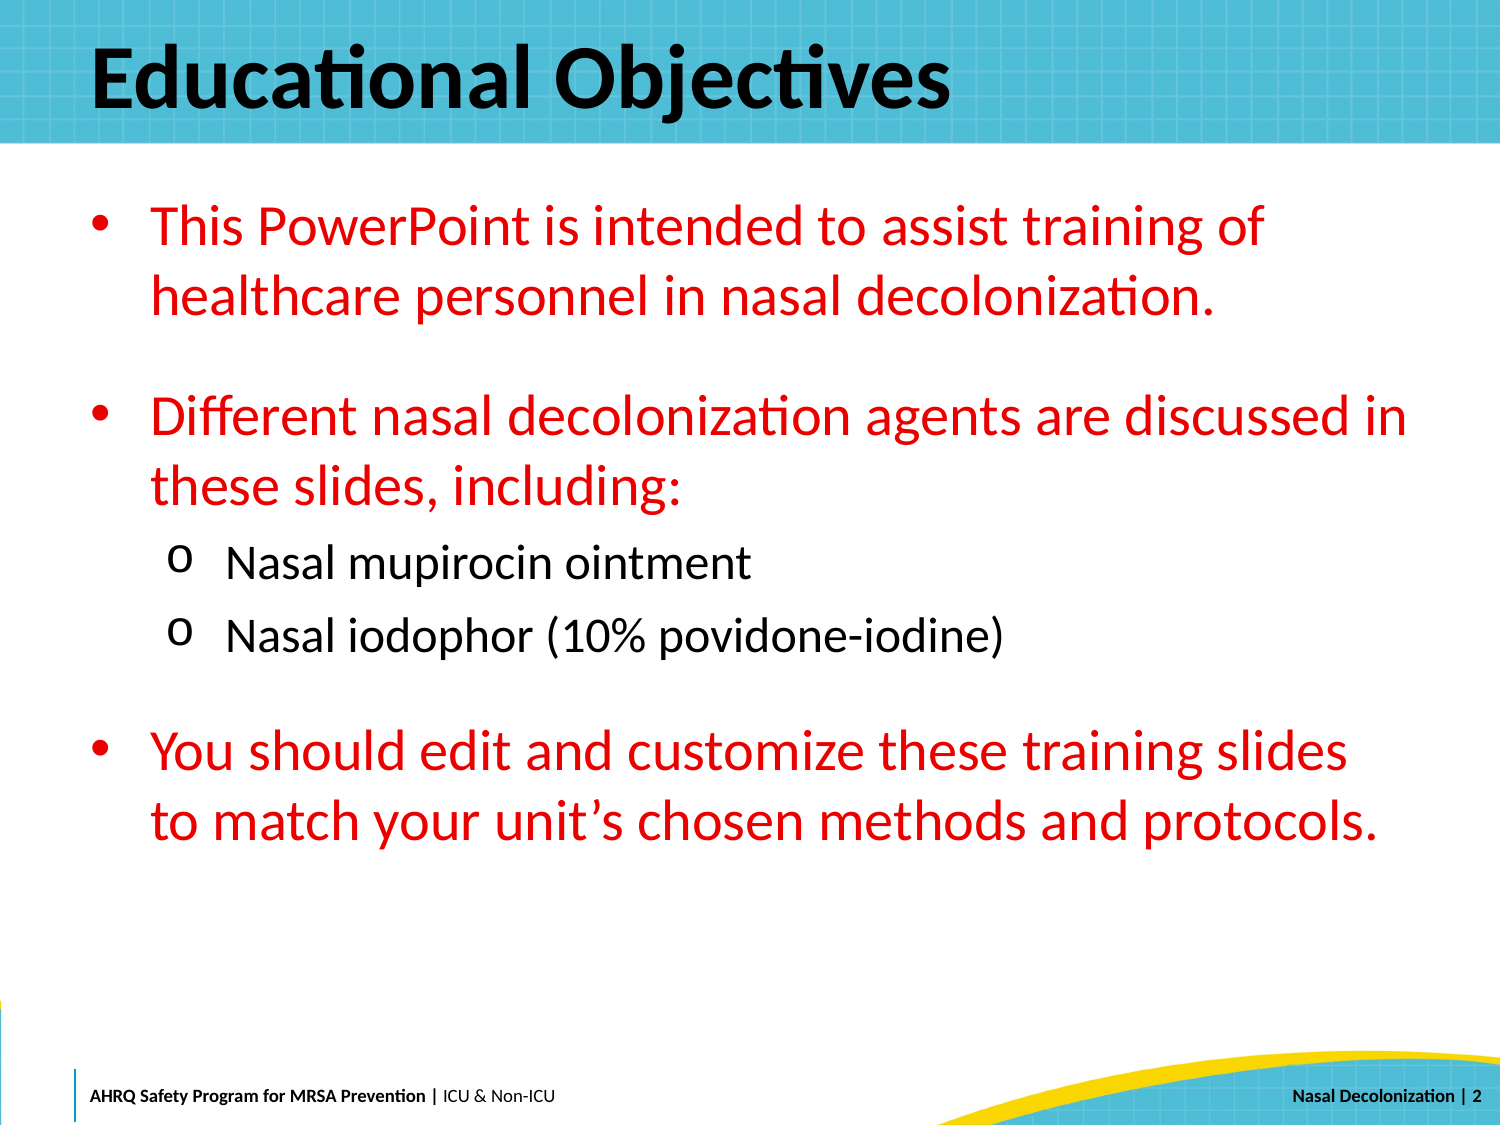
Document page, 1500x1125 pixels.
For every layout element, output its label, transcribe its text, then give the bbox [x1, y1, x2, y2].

slide_number | 2 [1455, 1065, 1500, 1125]
list This PowerPoint is intended to assist training of healthcare personnel in nasal decolonization. Different nasal decolonization agents are discussed in these slides, including: Nasal mupirocin ointment Nasal iodophor (10% povidone-iodine) You should edit and customize these training slides to match your unit’s chosen methods and protocols. [75, 179, 1425, 1035]
picture [0, 0, 1500, 1125]
title Educational Objectives [75, 0, 1425, 150]
